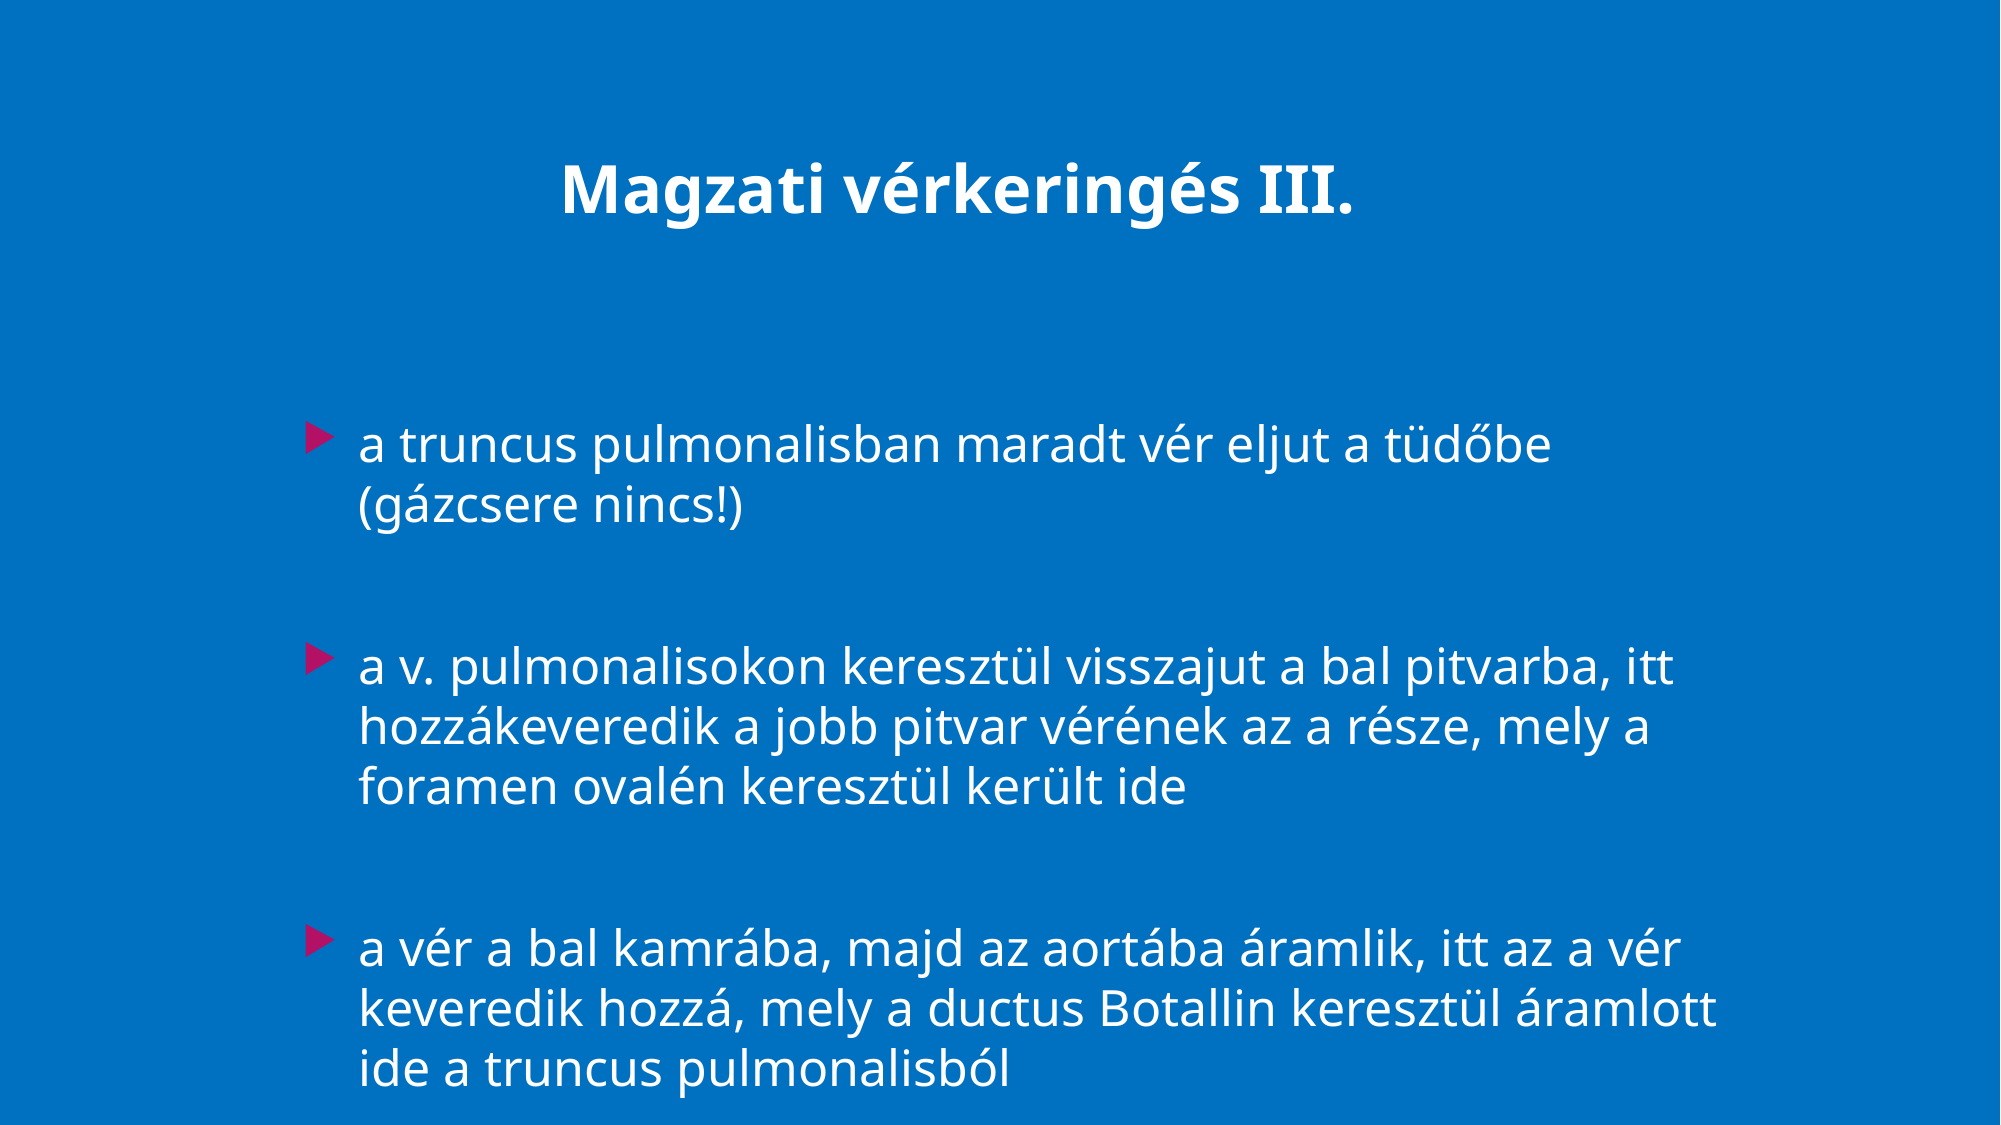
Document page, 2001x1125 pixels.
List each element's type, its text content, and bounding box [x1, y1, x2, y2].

list a truncus pulmonalisban maradt vér eljut a tüdőbe (gázcsere nincs!) a v. pulmonalisokon keresztül visszajut a bal pitvarba, itt hozzákeveredik a jobb pitvar vérének az a része, mely a foramen ovalén keresztül került ide a vér a bal kamrába, majd az aortába áramlik, itt az a vér keveredik hozzá, mely a ductus Botallin keresztül áramlott ide a truncus pulmonalisból [287, 324, 1758, 1125]
text_box Magzati vérkeringés III. [544, 139, 1371, 235]
